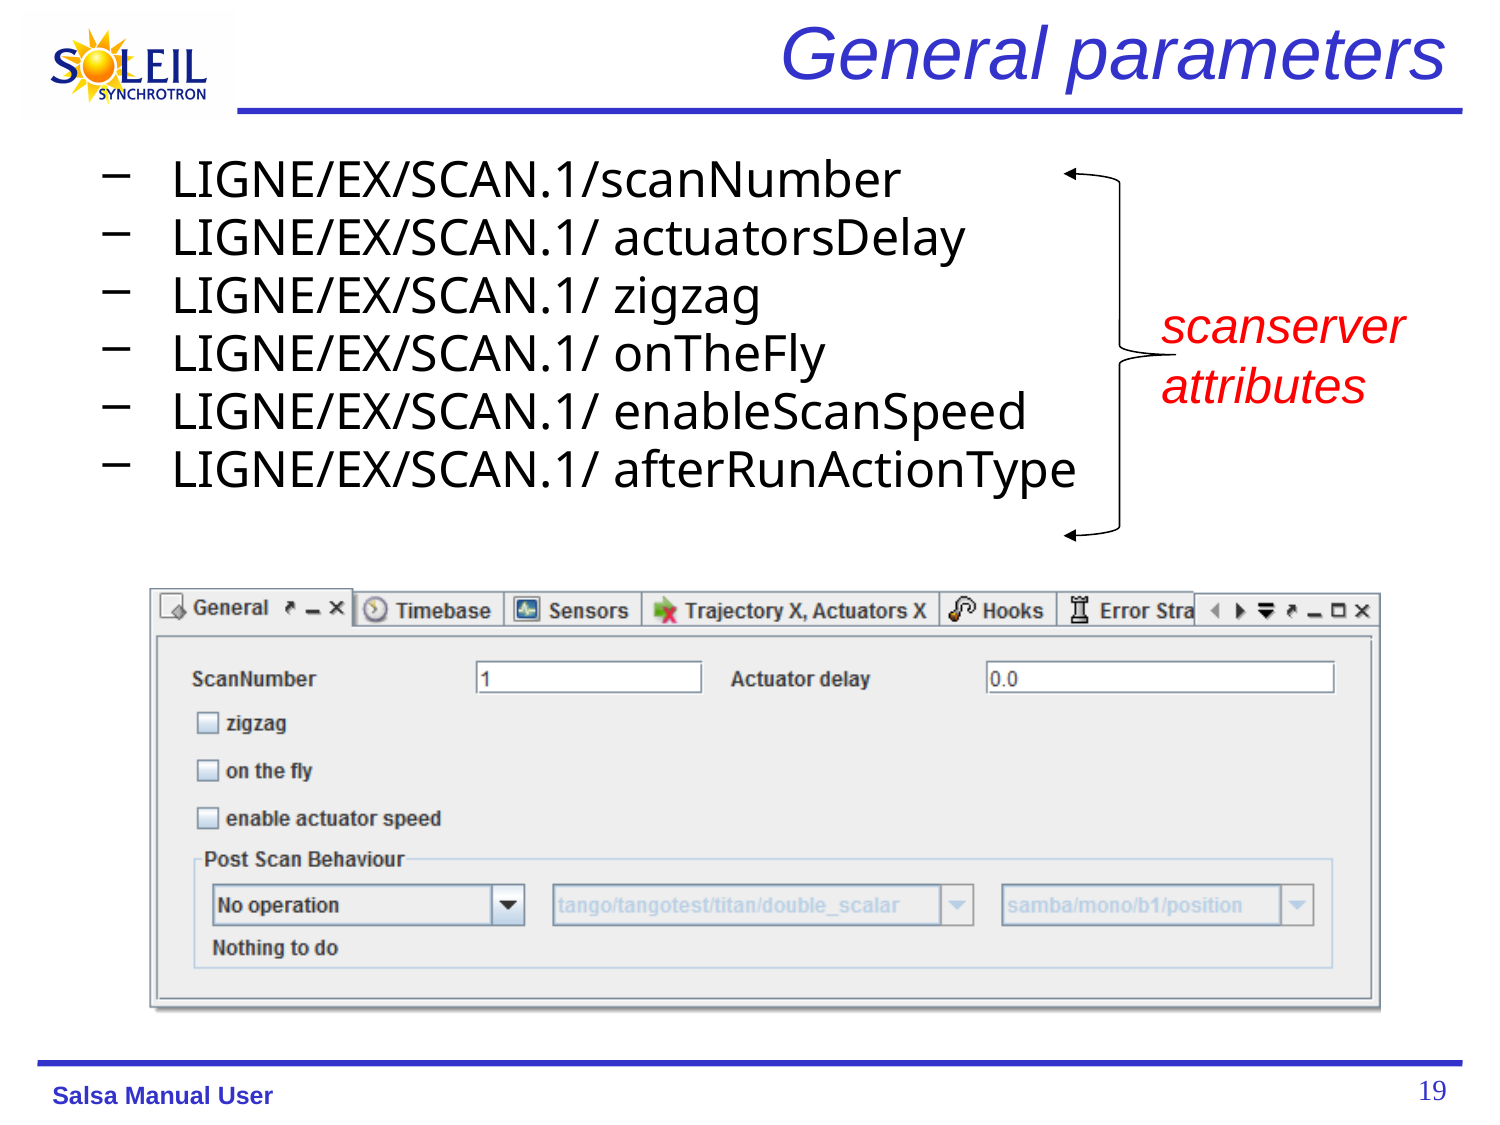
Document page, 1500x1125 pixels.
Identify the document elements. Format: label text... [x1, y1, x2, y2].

text_box scanserver attributes [1146, 286, 1477, 422]
picture [148, 587, 1381, 1015]
list LIGNE/EX/SCAN.1/scanNumber LIGNE/EX/SCAN.1/ actuatorsDelay LIGNE/EX/SCAN.1/ zigzag LIGNE/EX/SCAN.1/ onTheFly LIGNE/EX/SCAN.1/ enableScanSpeed LIGNE/EX/SCAN.1/ afterRunActionType [0, 151, 1398, 1015]
title General parameters [237, 10, 1463, 106]
slide_number 19 [1119, 1063, 1463, 1118]
text_box [1063, 167, 1176, 542]
